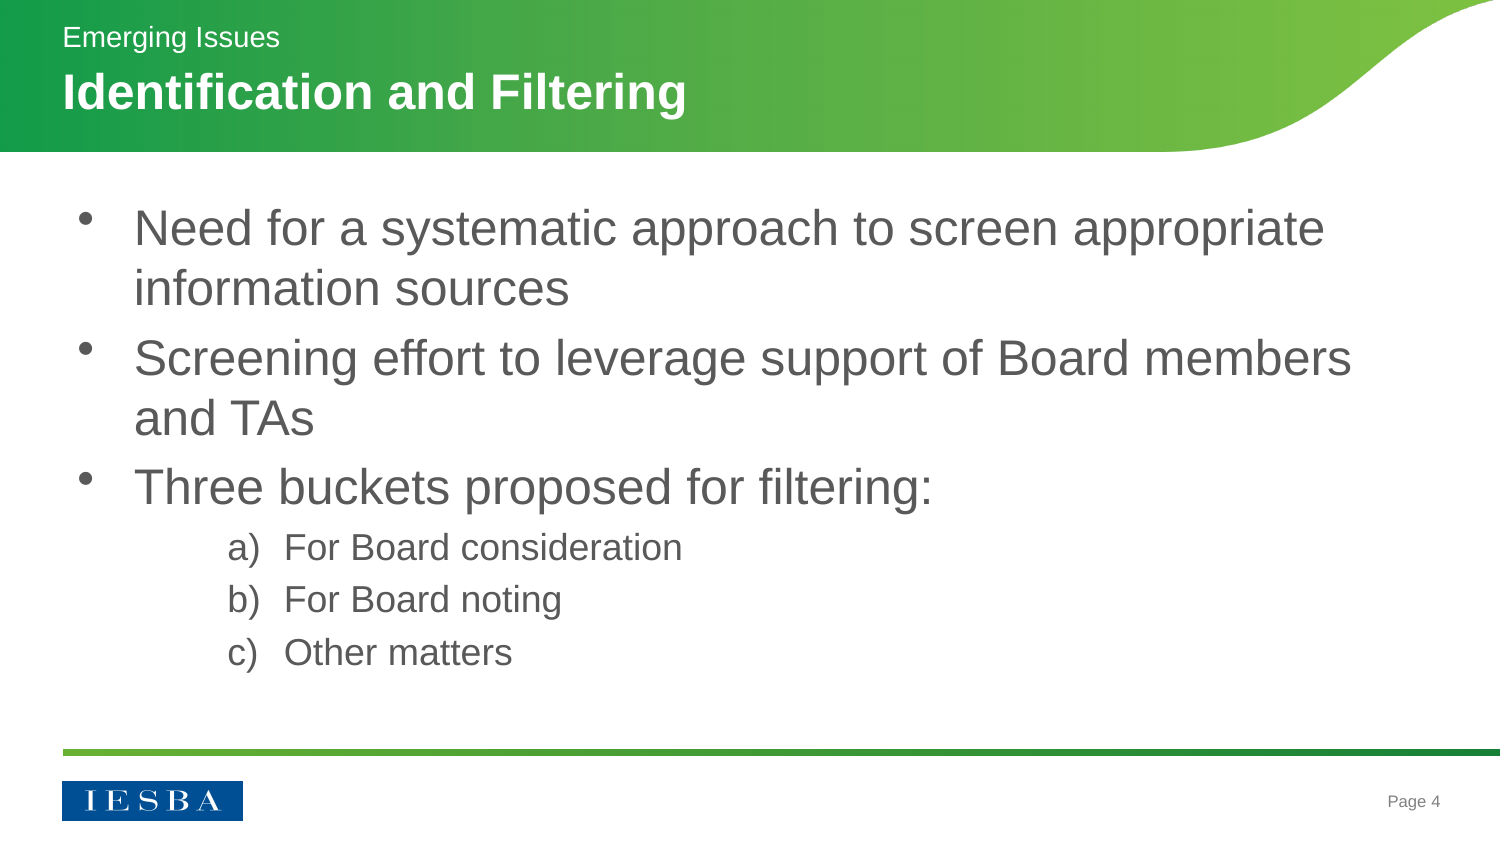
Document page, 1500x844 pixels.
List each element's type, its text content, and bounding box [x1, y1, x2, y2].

picture [62, 781, 243, 821]
list Need for a systematic approach to screen appropriate information sources Screening effort to leverage support of Board members and TAs Three buckets proposed for filtering: For Board consideration For Board noting Other matters [62, 187, 1450, 694]
title Identification and Filtering [62, 56, 1300, 122]
subtitle Emerging Issues [62, 18, 500, 47]
picture [0, 0, 1497, 152]
